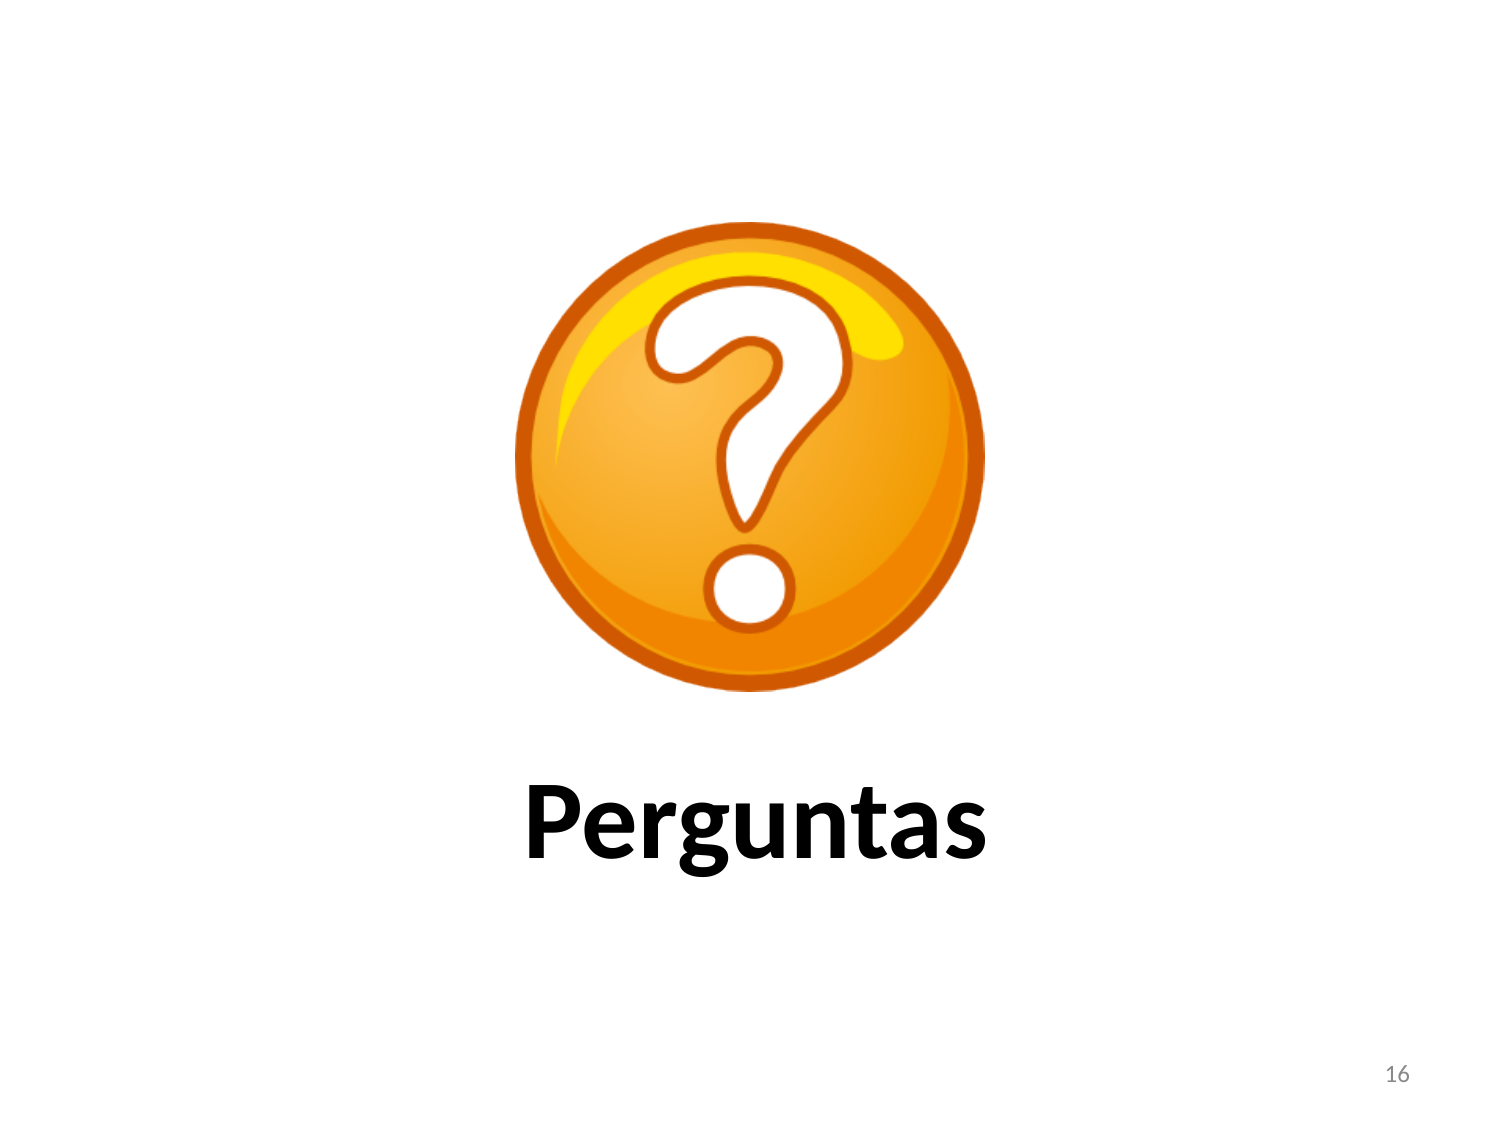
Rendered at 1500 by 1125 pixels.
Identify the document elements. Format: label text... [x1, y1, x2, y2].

slide_number 16 [1074, 1042, 1425, 1103]
text_box Perguntas [509, 738, 1004, 888]
picture [515, 222, 985, 692]
